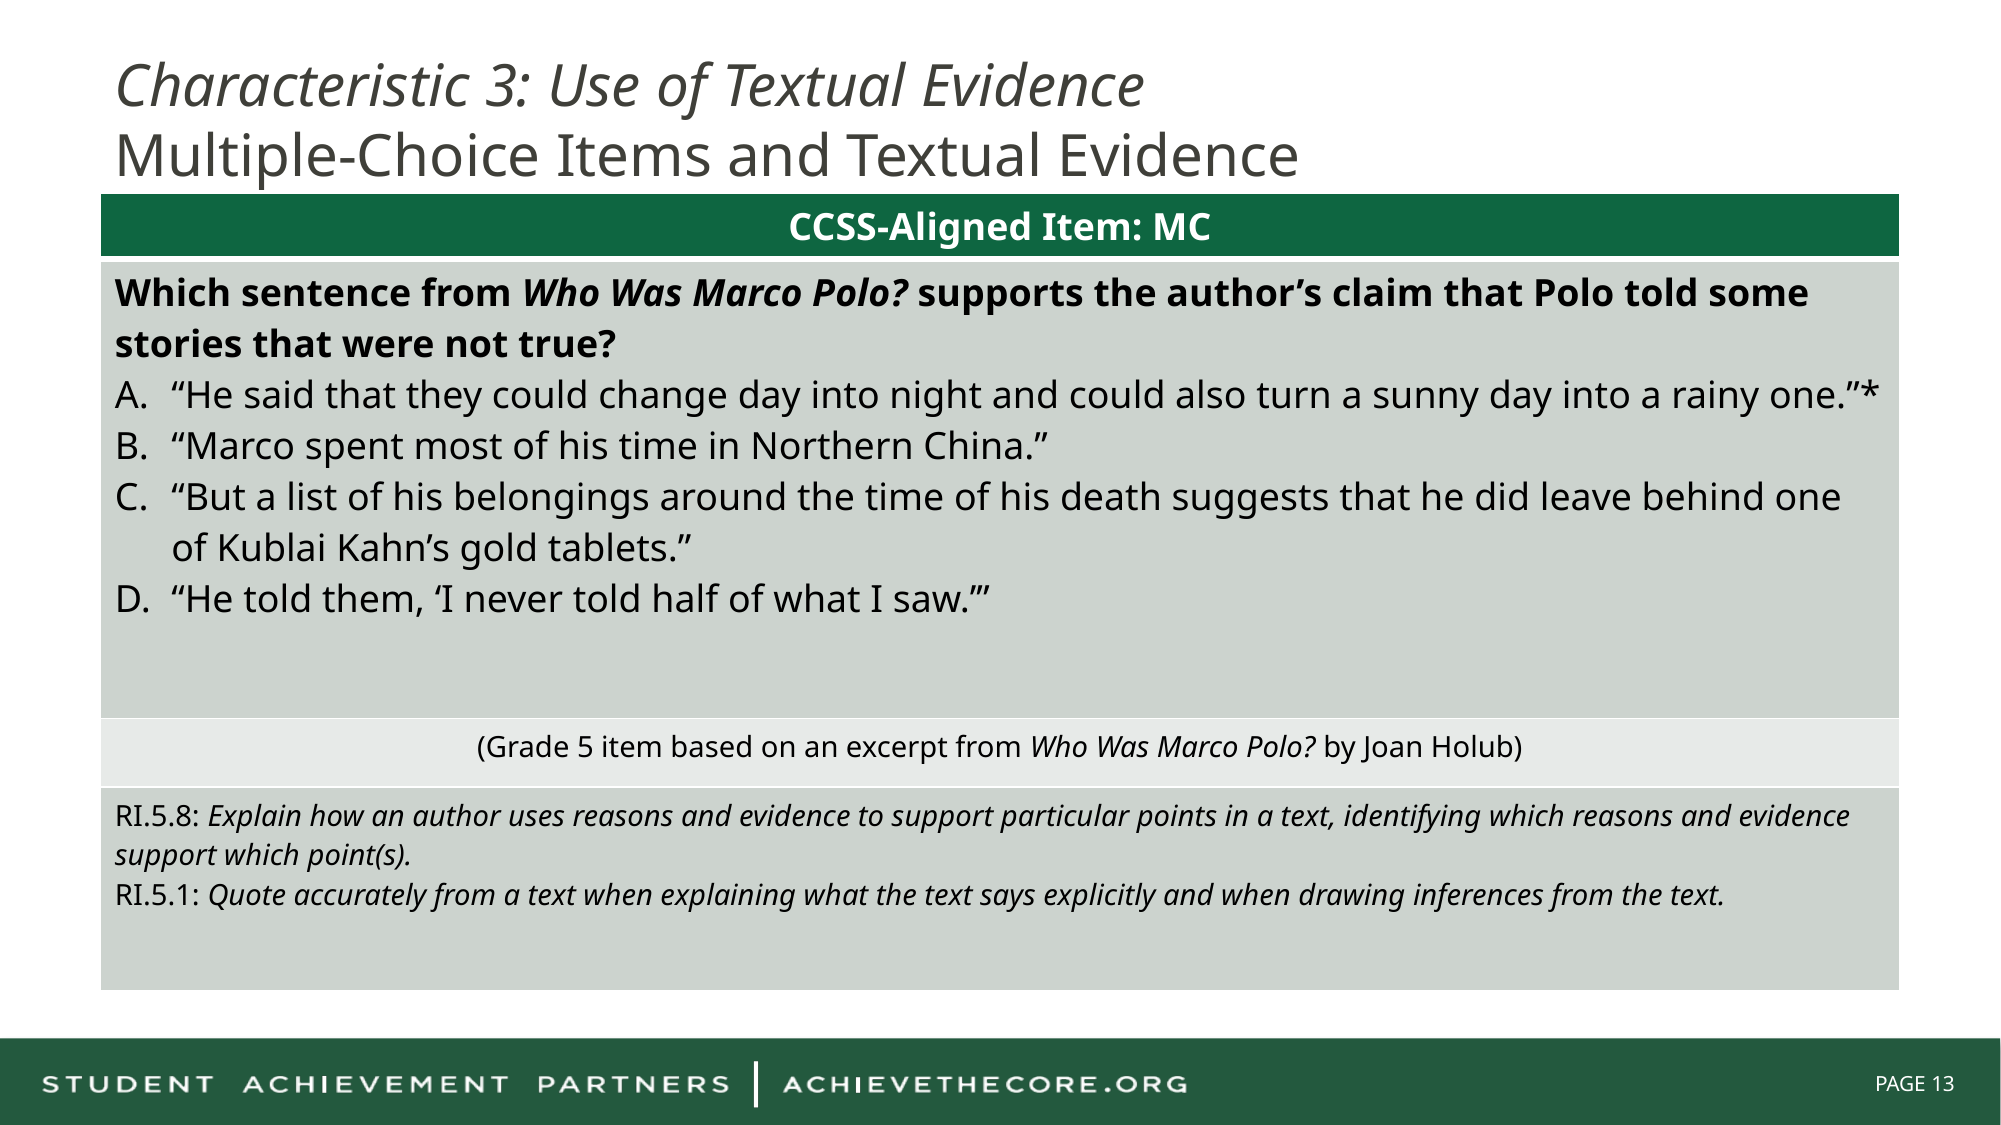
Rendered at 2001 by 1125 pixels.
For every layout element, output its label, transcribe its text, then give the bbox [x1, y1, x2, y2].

table_cell Which sentence from Who Was Marco Polo? supports the author’s claim that Polo told some stories that were not true? “He said that they could change day into night and could also turn a sunny day into a rainy one.”* “Marco spent most of his time in Northern China.” “But a list of his belongings around the time of his death suggests that he did leave behind one of Kublai Kahn’s gold tablets.” “He told them, ‘I never told half of what I saw.’” [101, 262, 1899, 718]
table_cell (Grade 5 item based on an excerpt from Who Was Marco Polo? by Joan Holub) [101, 719, 1899, 786]
table_header CCSS-Aligned Item: MC [101, 194, 1899, 256]
title Characteristic 3: Use of Textual Evidence Multiple-Choice Items and Textual Evidence [99, 24, 1900, 192]
table_cell RI.5.8: Explain how an author uses reasons and evidence to support particular points in a text, identifying which reasons and evidence support which point(s). RI.5.1: Quote accurately from a text when explaining what the text says explicitly and when drawing inferences from the text. [101, 788, 1899, 990]
